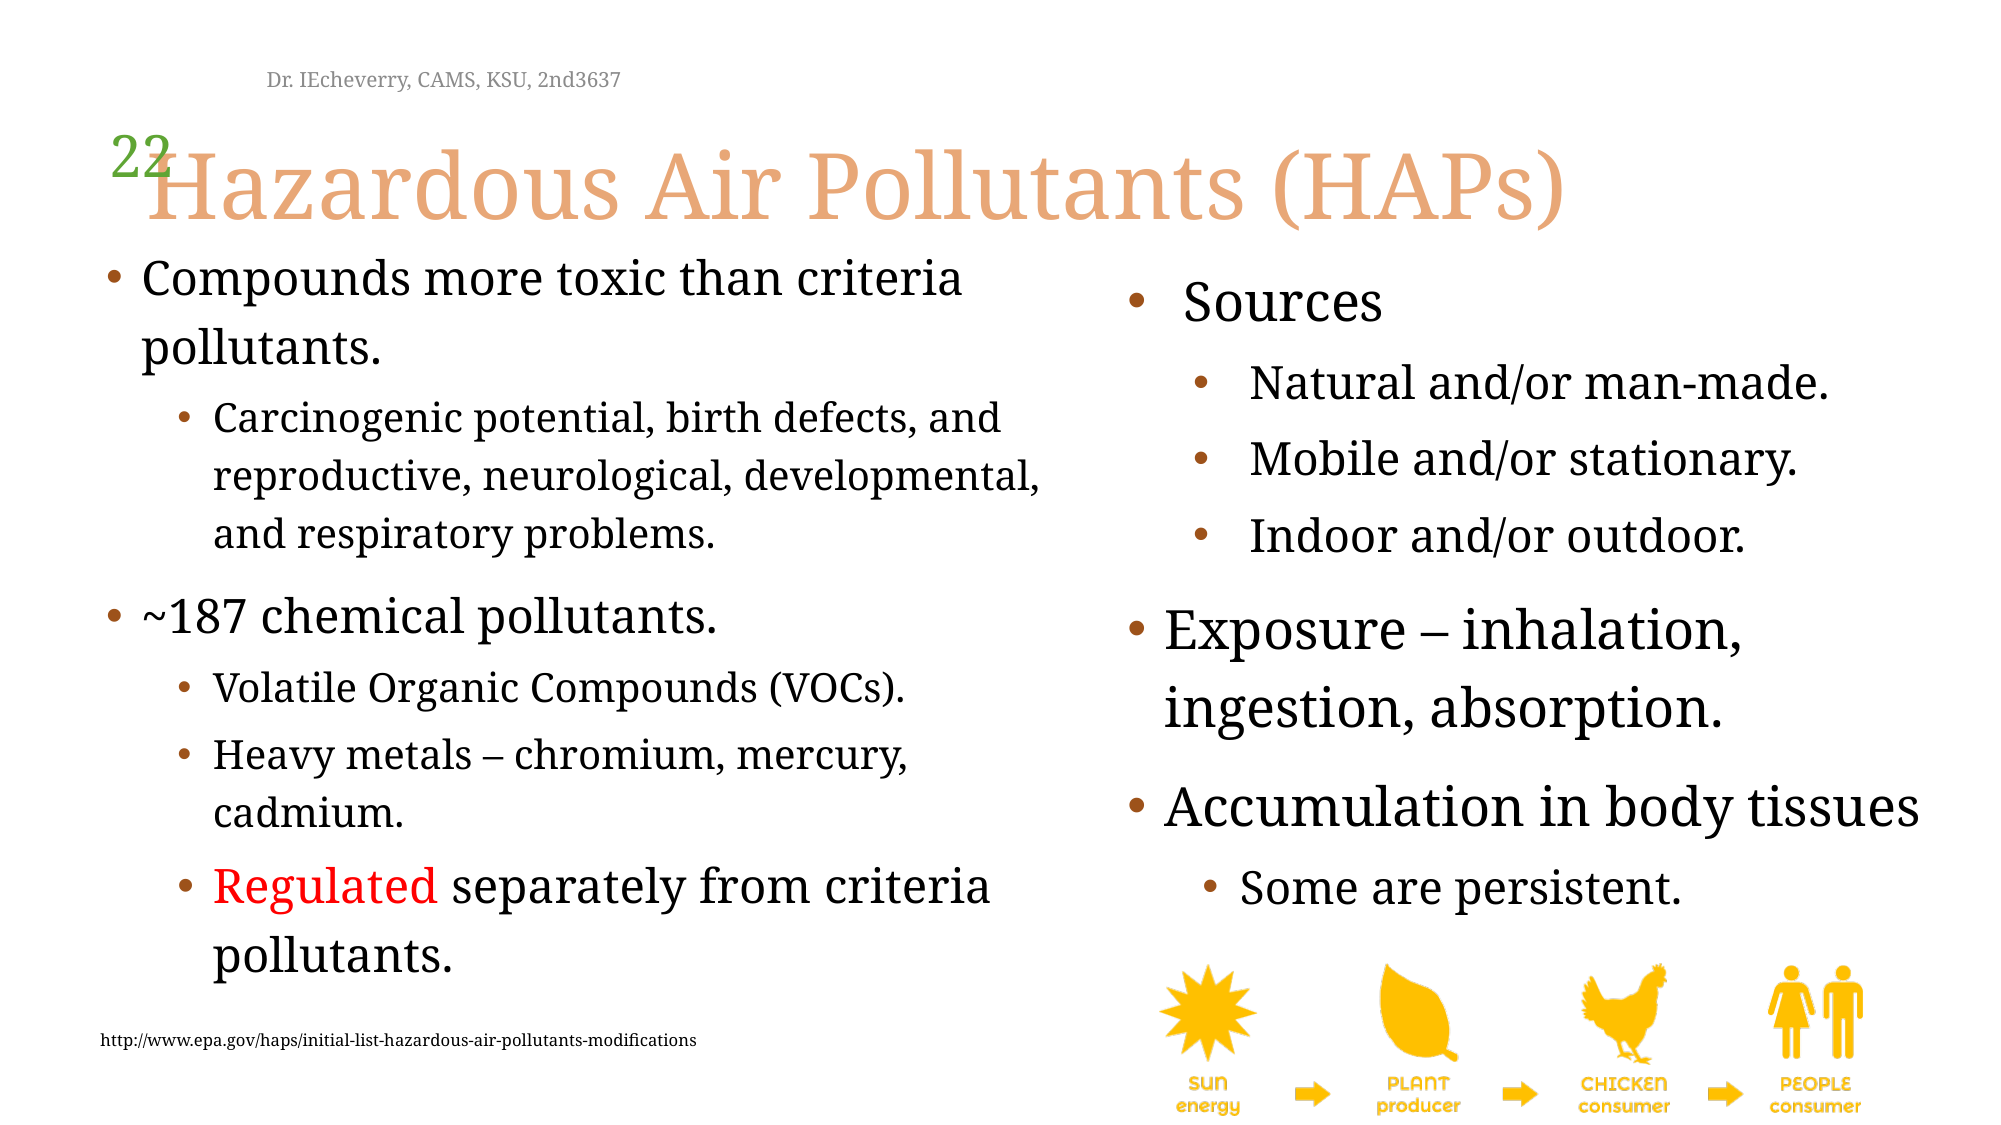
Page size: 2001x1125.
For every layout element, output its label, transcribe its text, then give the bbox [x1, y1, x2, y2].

list Compounds more toxic than criteria pollutants. Carcinogenic potential, birth defects, and reproductive, neurological, developmental, and respiratory problems. ~187 chemical pollutants. Volatile Organic Compounds (VOCs). Heavy metals – chromium, mercury, cadmium. Regulated separately from criteria pollutants. [90, 228, 1072, 998]
picture [1158, 961, 1864, 1119]
footer Dr. IEcheverry, CAMS, KSU, 2nd3637 [251, 54, 1213, 105]
slide_number 22 [56, 112, 190, 195]
list Sources Natural and/or man-made. Mobile and/or stationary. Indoor and/or outdoor. Exposure – inhalation, ingestion, absorption. Accumulation in body tissues Some are persistent. [1112, 246, 1966, 998]
text_box http://www.epa.gov/haps/initial-list-hazardous-air-pollutants-modifications [85, 1022, 713, 1057]
title Hazardous Air Pollutants (HAPs) [131, 60, 1783, 247]
